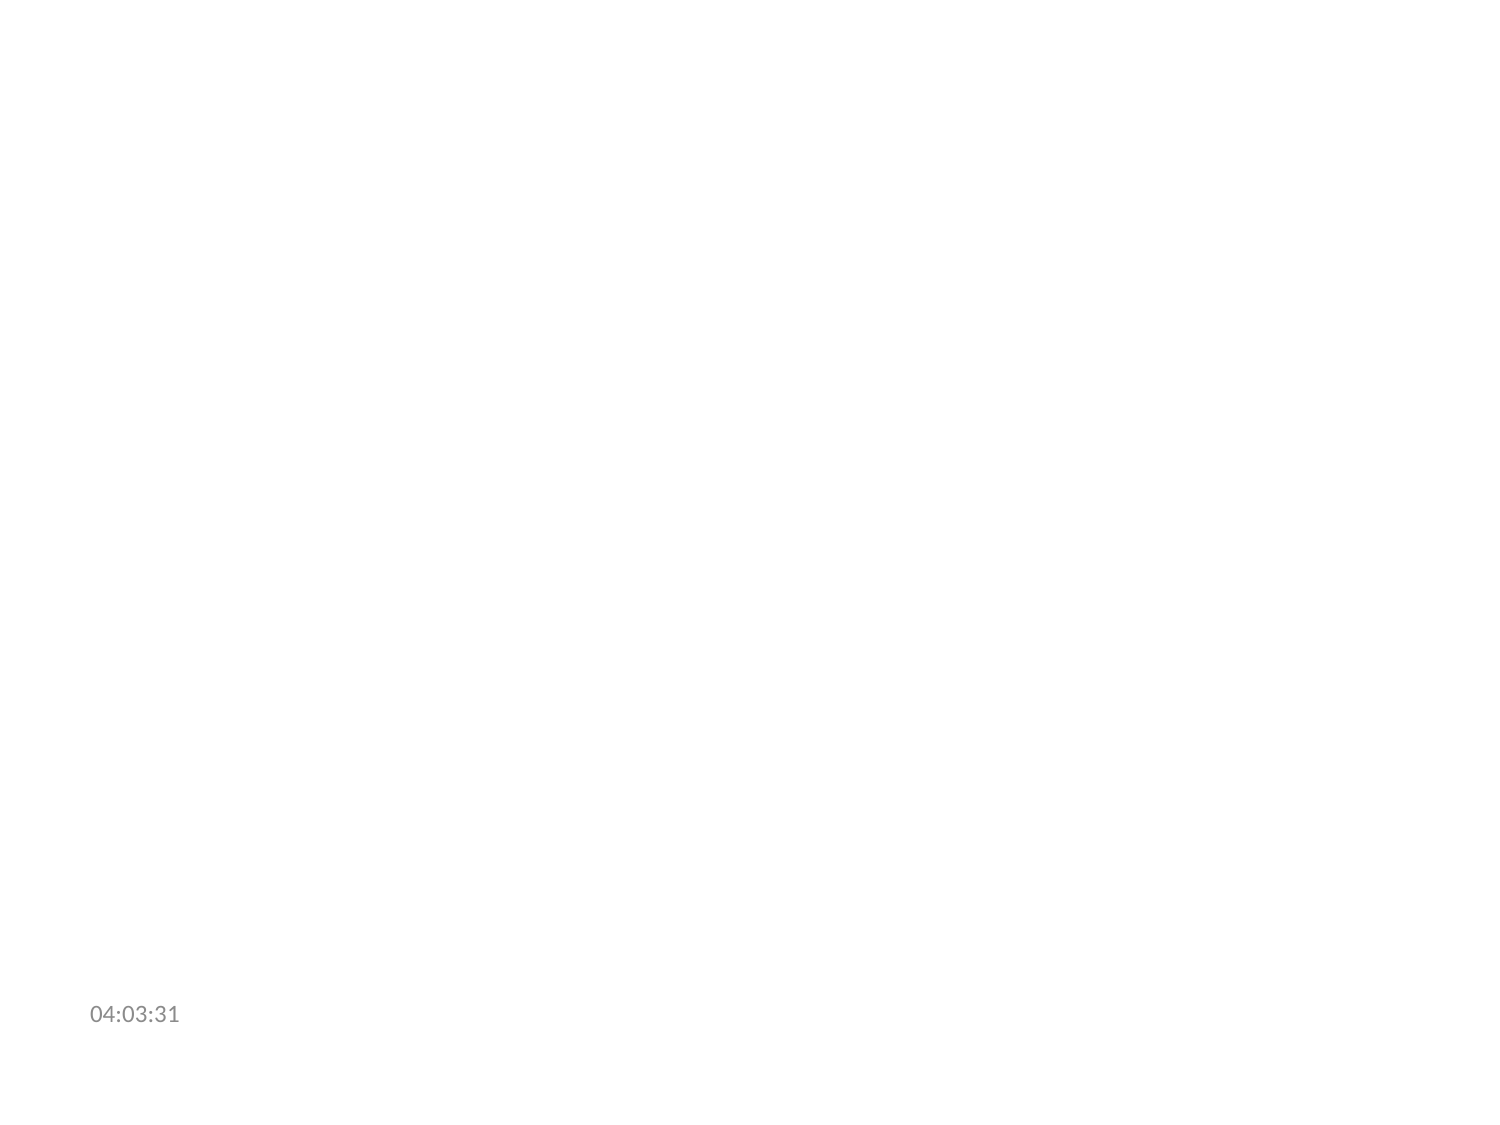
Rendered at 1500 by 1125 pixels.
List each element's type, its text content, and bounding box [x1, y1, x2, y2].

text_box 15:35:09 [75, 982, 425, 1043]
